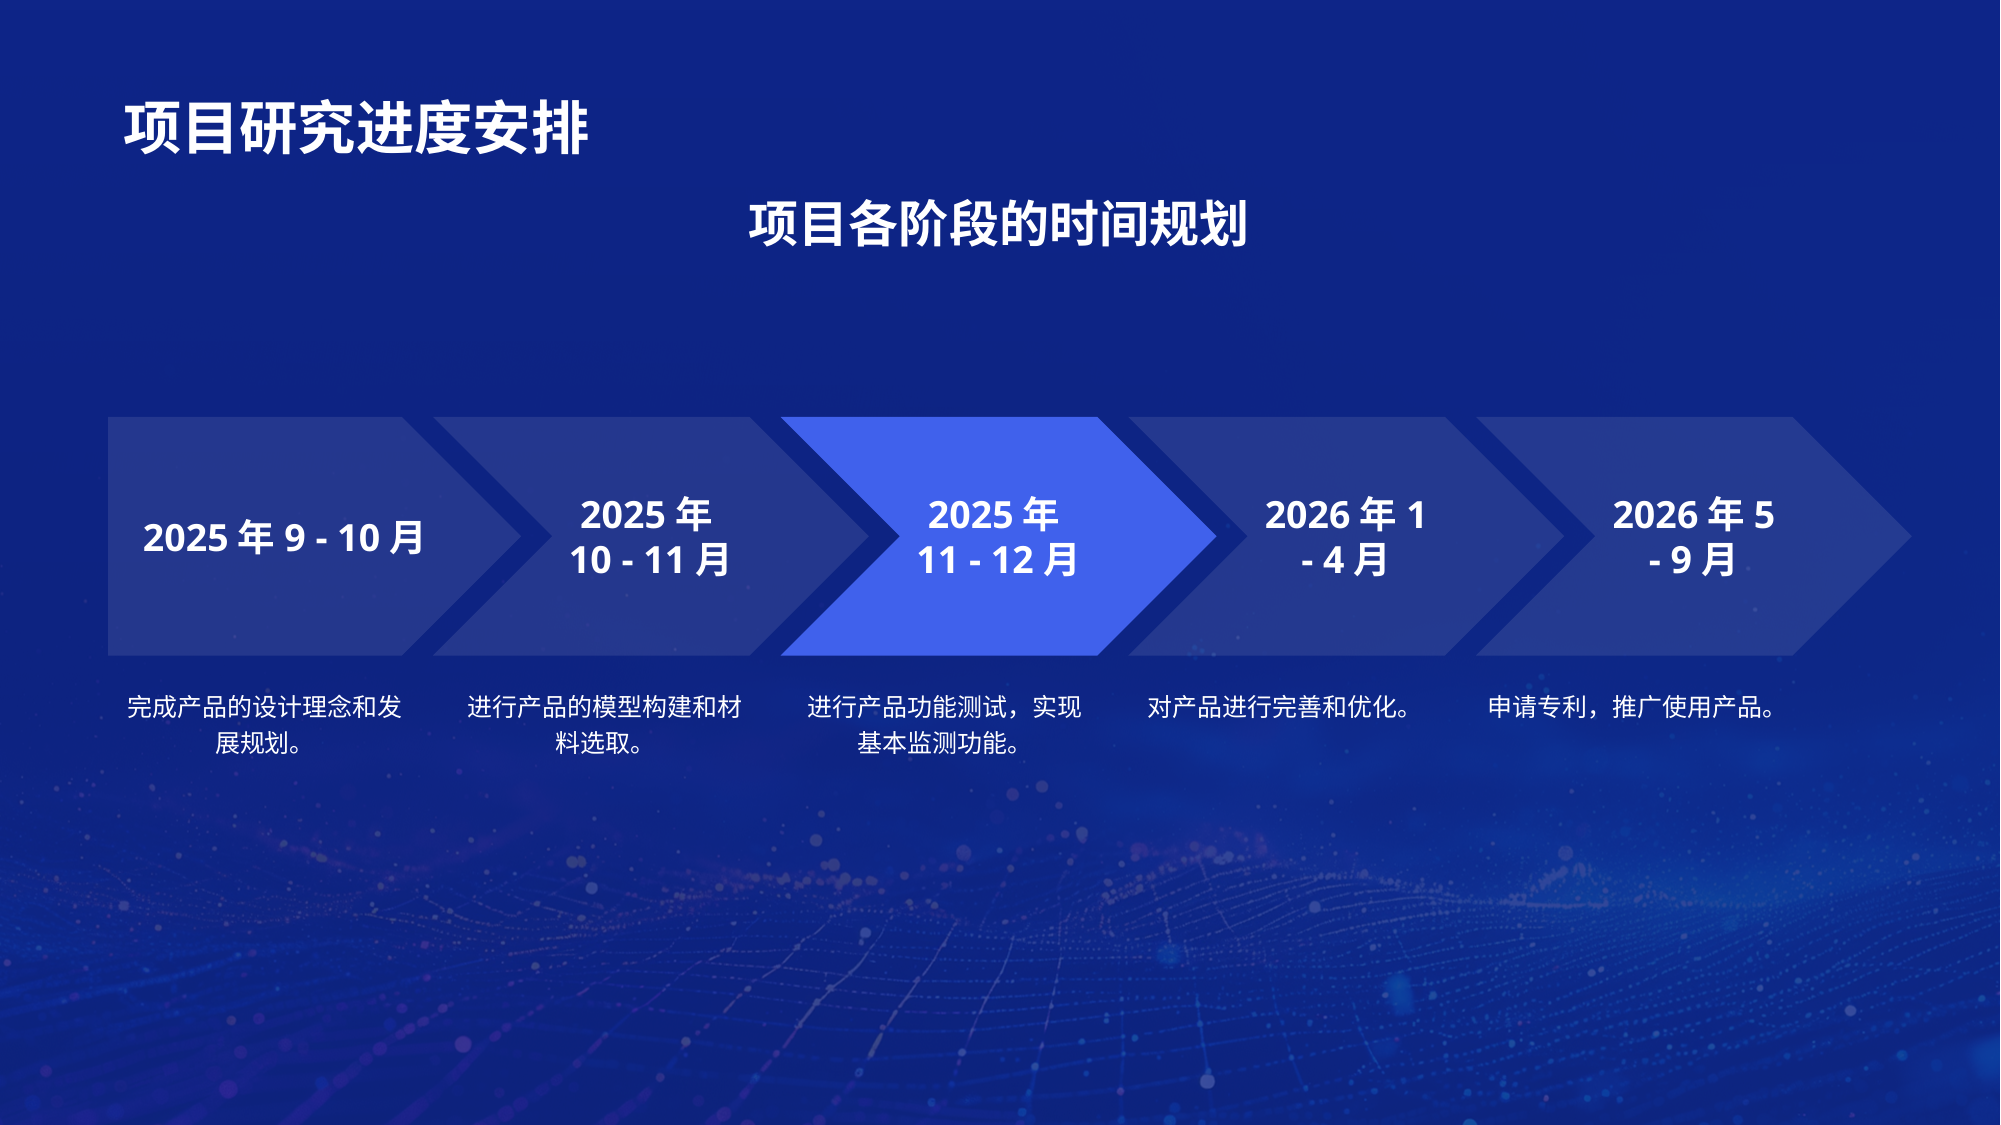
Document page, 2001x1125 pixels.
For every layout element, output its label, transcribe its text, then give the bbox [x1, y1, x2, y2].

title 项目研究进度安排 [108, 21, 1890, 169]
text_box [107, 185, 1912, 954]
